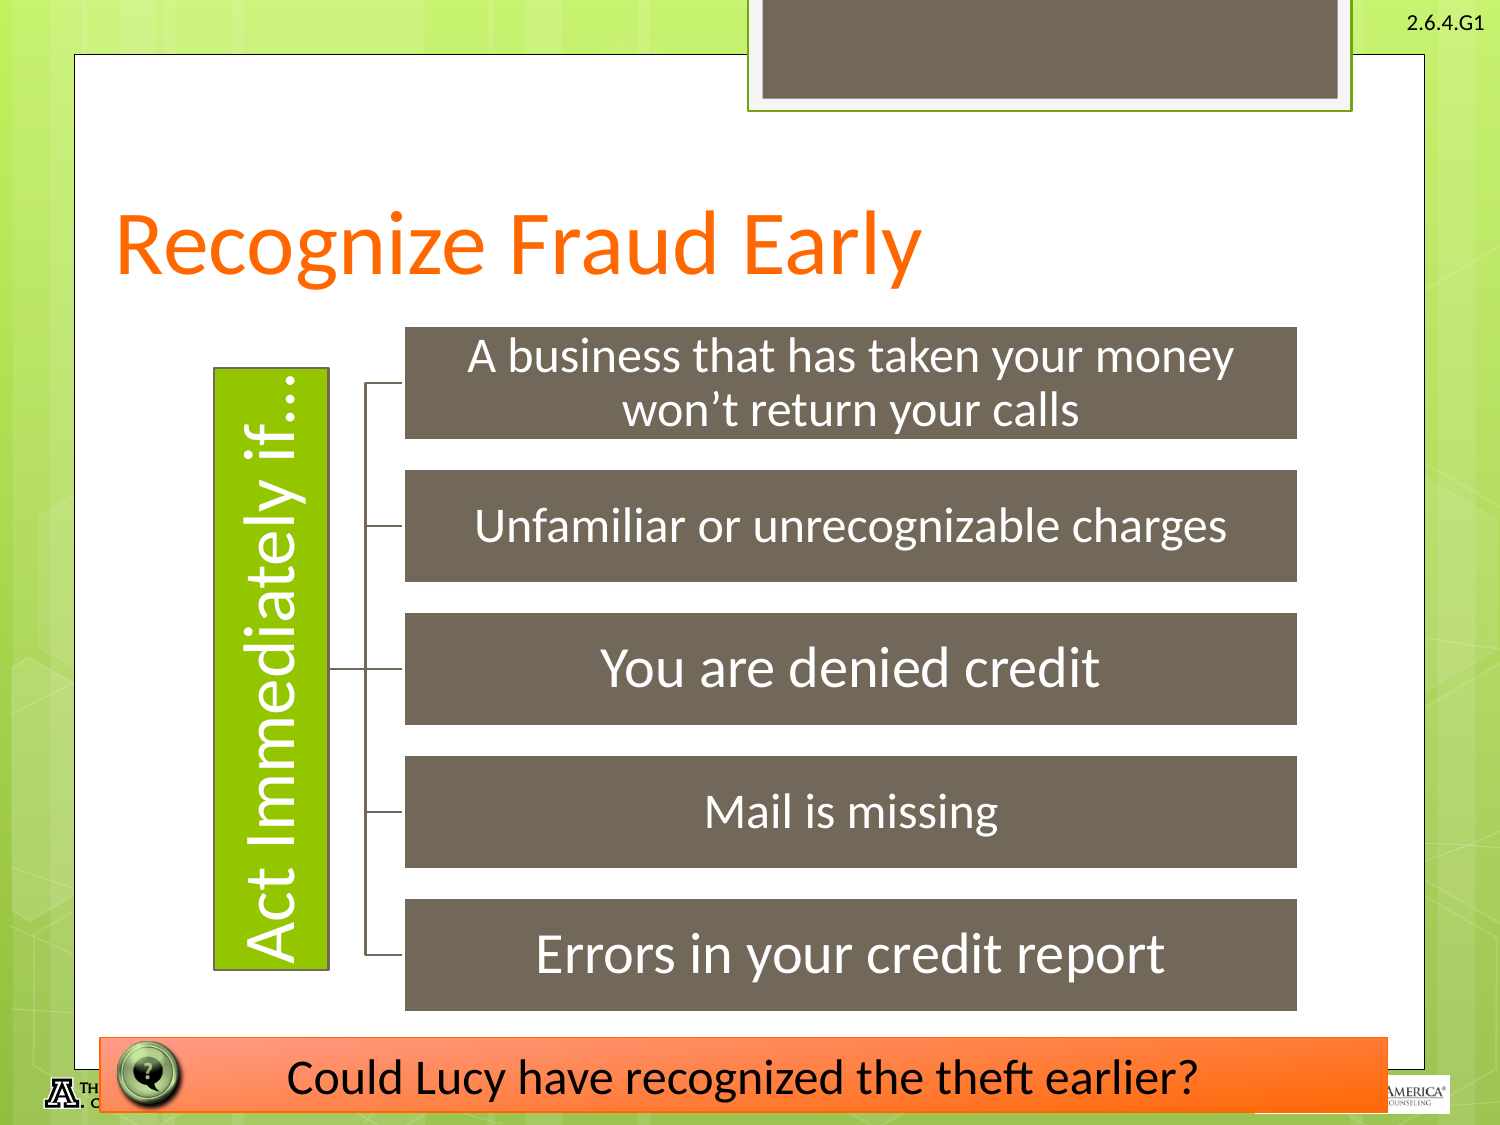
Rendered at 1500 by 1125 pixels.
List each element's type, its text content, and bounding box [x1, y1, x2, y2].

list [99, 325, 1413, 1013]
title Recognize Fraud Early [99, 112, 1253, 300]
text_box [99, 1037, 1388, 1114]
